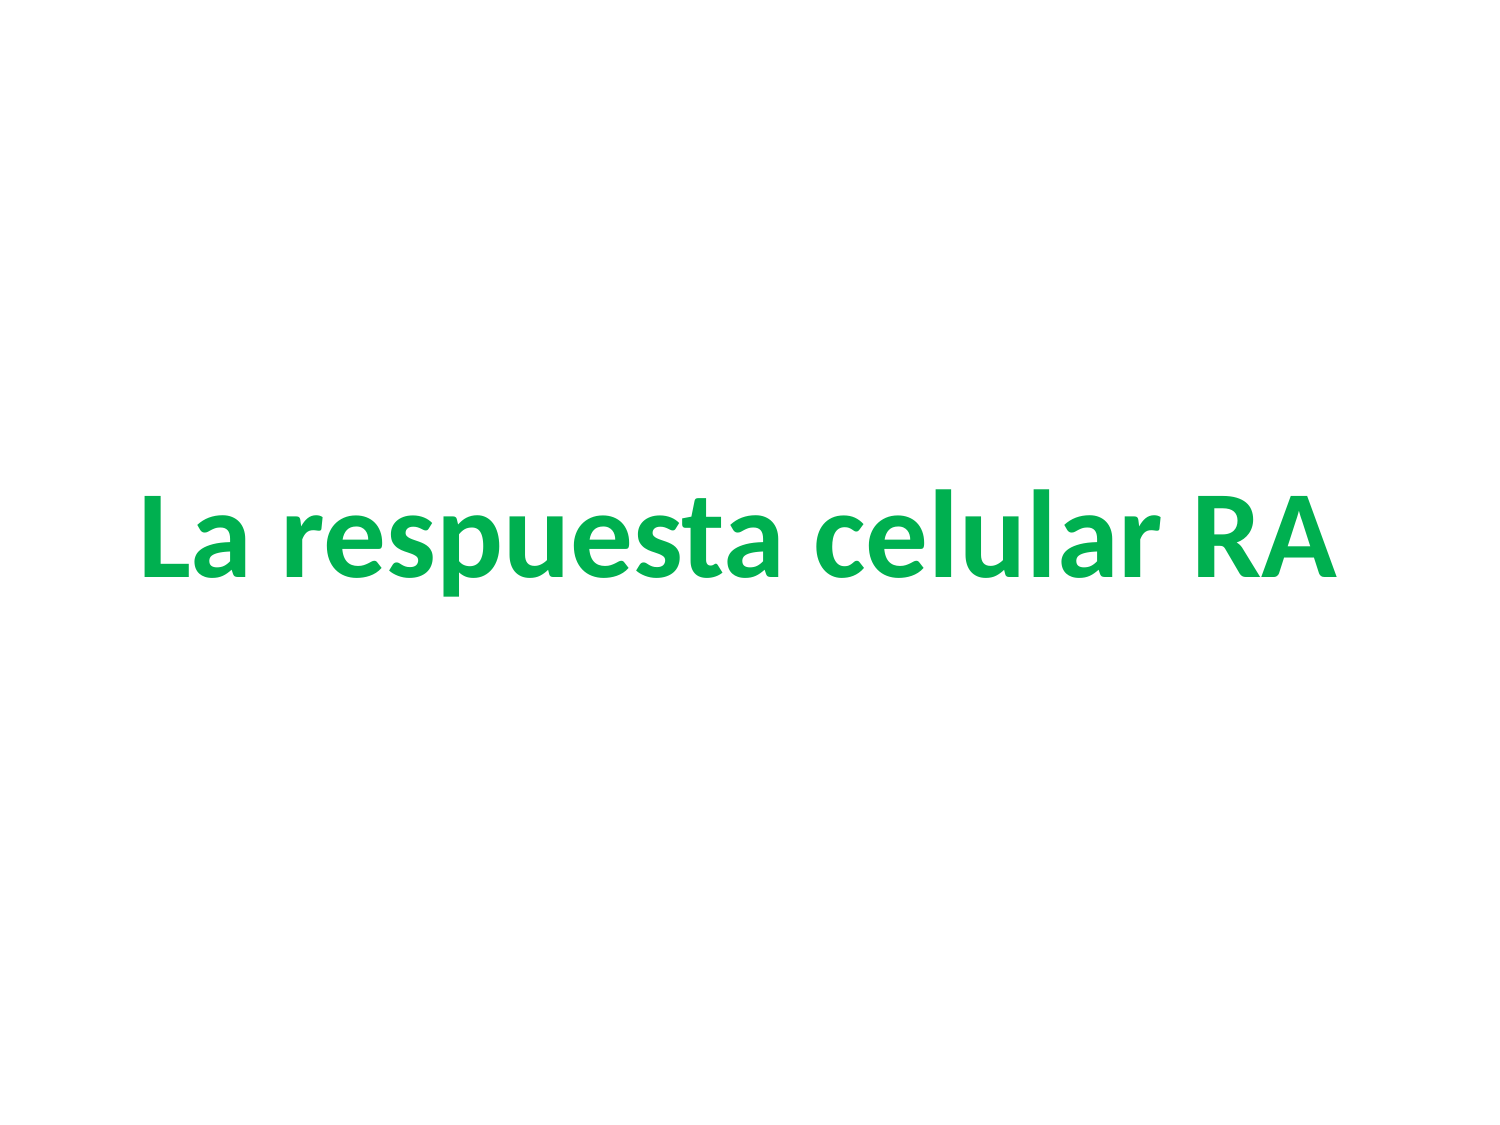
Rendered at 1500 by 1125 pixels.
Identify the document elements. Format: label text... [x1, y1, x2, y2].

text_box La respuesta celular RA [41, 445, 1436, 611]
